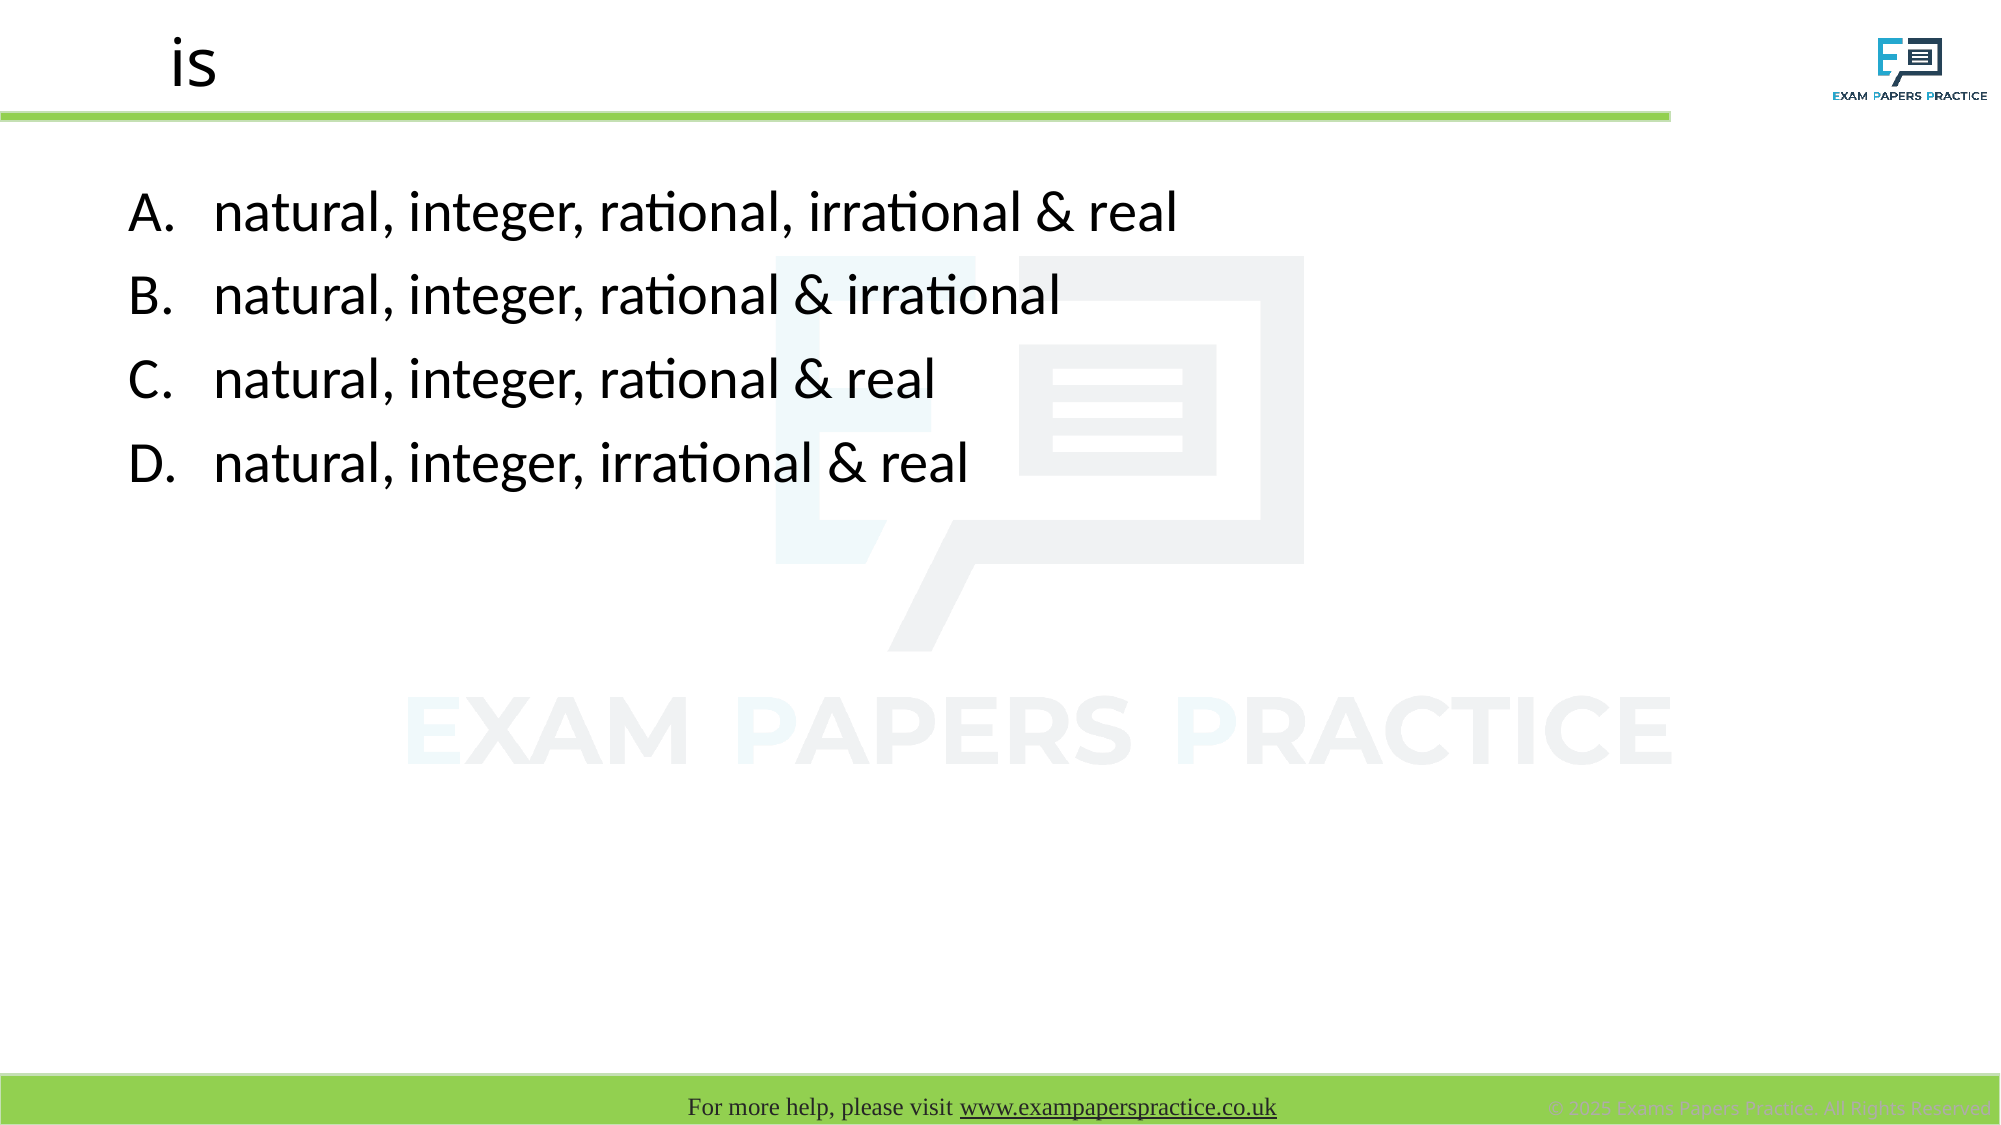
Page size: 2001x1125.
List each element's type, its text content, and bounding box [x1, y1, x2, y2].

list natural, integer, rational, irrational & real natural, integer, rational & irrational natural, integer, rational & real natural, integer, irrational & real [113, 173, 1839, 887]
